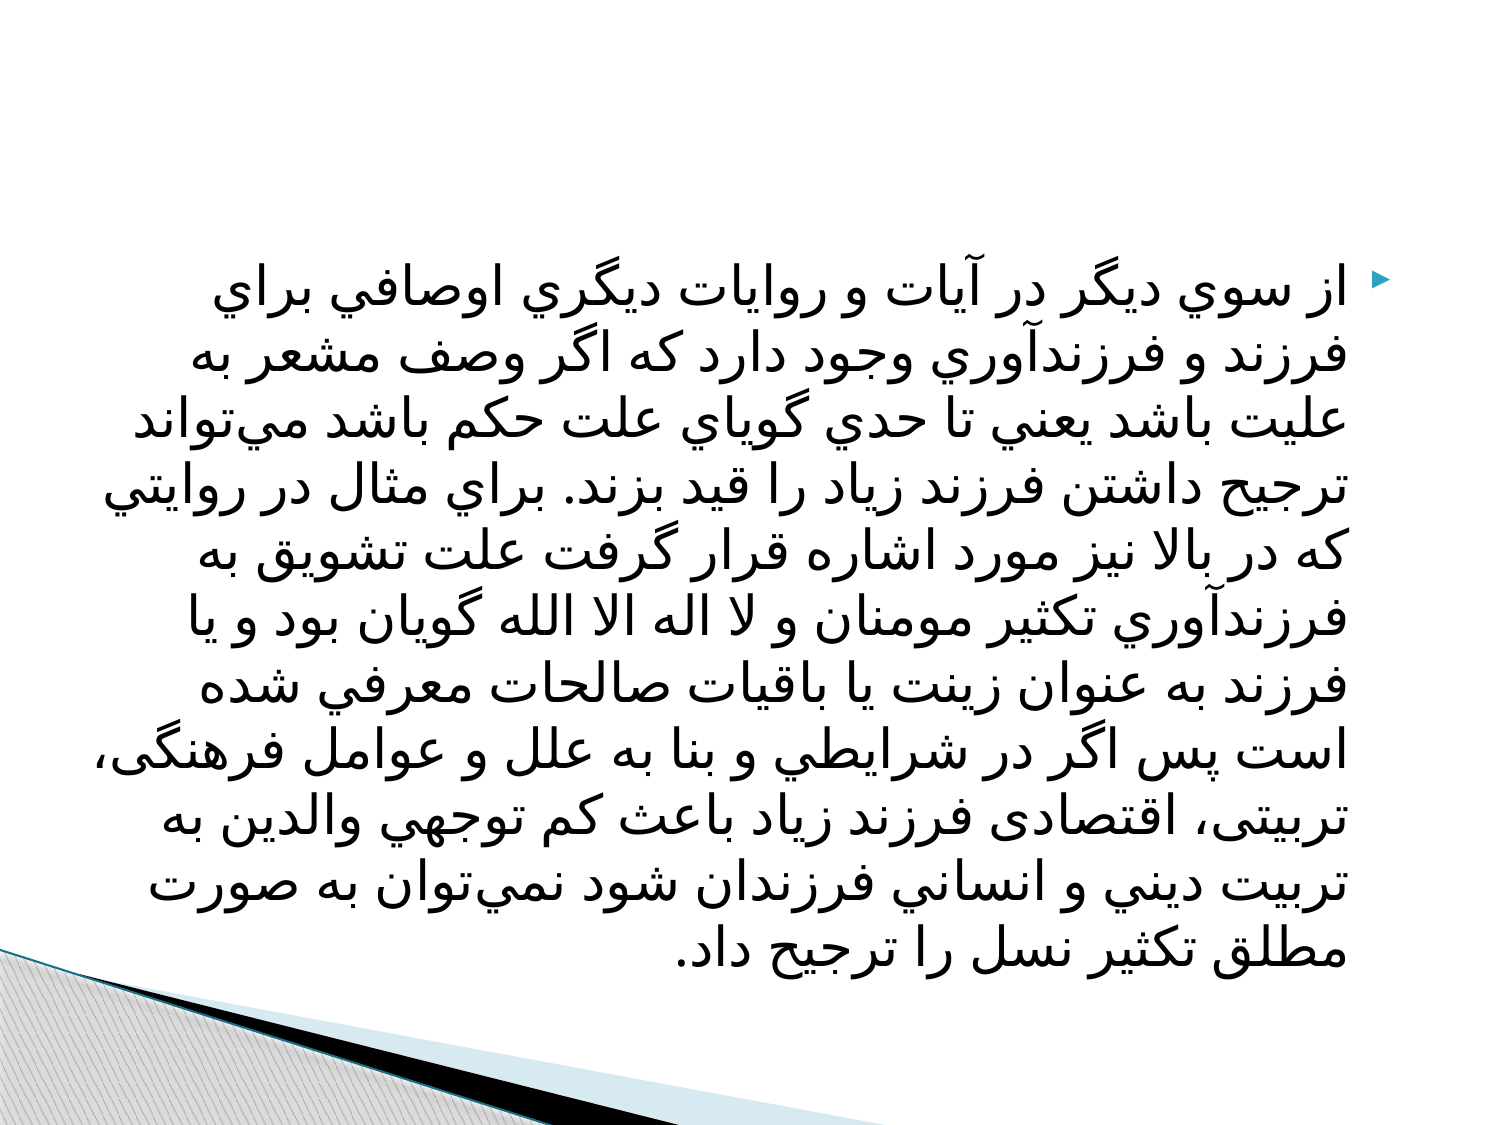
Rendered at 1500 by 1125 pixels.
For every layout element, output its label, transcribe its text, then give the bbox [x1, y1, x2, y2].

list از سوي ديگر در آيات و روايات ديگري اوصافي براي فرزند و فرزندآوري وجود دارد كه اگر وصف مشعر به عليت باشد يعني تا حدي گوياي علت حكم باشد مي‌تواند ترجيح داشتن فرزند زياد را قيد بزند. براي مثال در روايتي كه در بالا نيز مورد اشاره قرار گرفت علت تشويق به فرزندآوري تكثير مومنان و لا اله الا الله گويان بود و يا فرزند به عنوان زينت يا باقيات صالحات معرفي شده است پس اگر در شرايطي و بنا به علل و عوامل فرهنگى، تربيتى، اقتصادى فرزند زياد باعث كم توجهي والدين به تربيت ديني و انساني فرزندان شود نمي‌توان به صورت مطلق تكثير نسل را ترجيح داد. [75, 243, 1425, 986]
